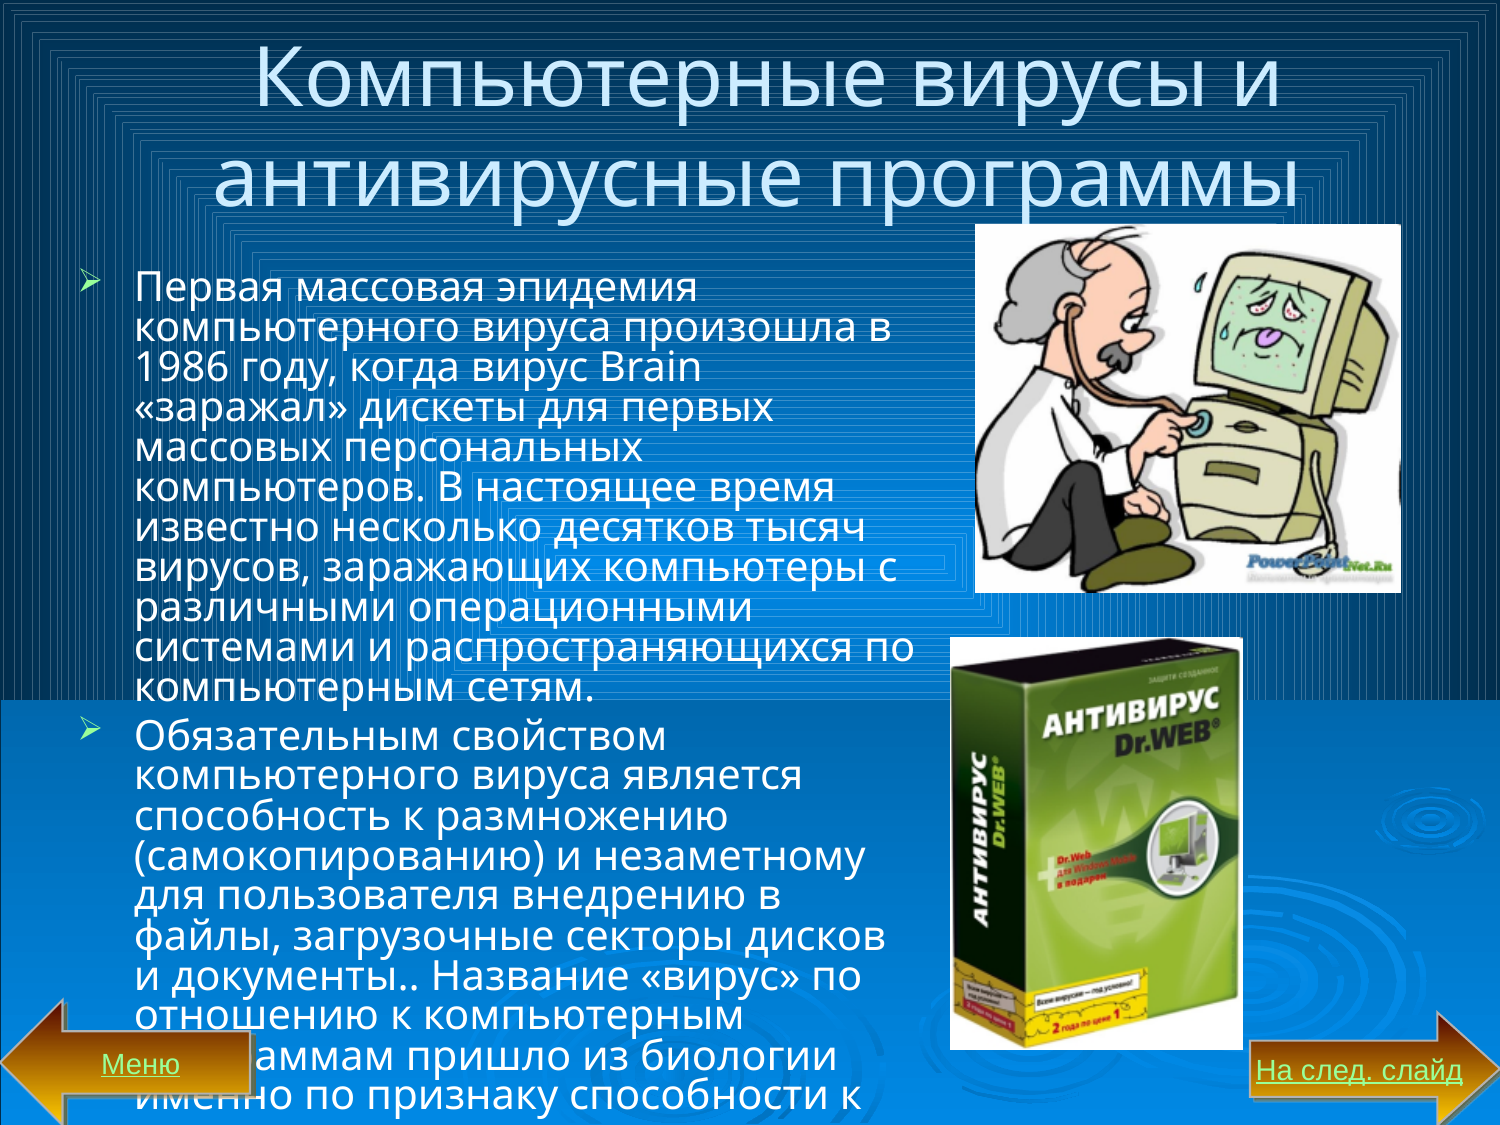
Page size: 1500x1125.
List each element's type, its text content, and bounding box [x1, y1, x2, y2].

picture [949, 637, 1244, 1051]
title Компьютерные вирусы и антивирусные программы [74, 45, 1463, 201]
picture [974, 224, 1401, 594]
list Первая массовая эпидемия компьютерного вируса произошла в 1986 году, когда вирус Brain «заражал» дискеты для первых массовых персональных компьютеров. В настоящее время известно несколько десятков тысяч вирусов, заражающих компьютеры с различными операционными системами и распространяющихся по компьютерным сетям. Обязательным свойством компьютерного вируса является способность к размножению (самокопированию) и незаметному для пользователя внедрению в файлы, загрузочные секторы дисков и документы.. Название «вирус» по отношению к компьютерным программам пришло из биологии именно по признаку способности к саморазмножению. [62, 262, 938, 1051]
text_box Меню [0, 999, 250, 1125]
text_box На след. слайд [1250, 1012, 1500, 1125]
